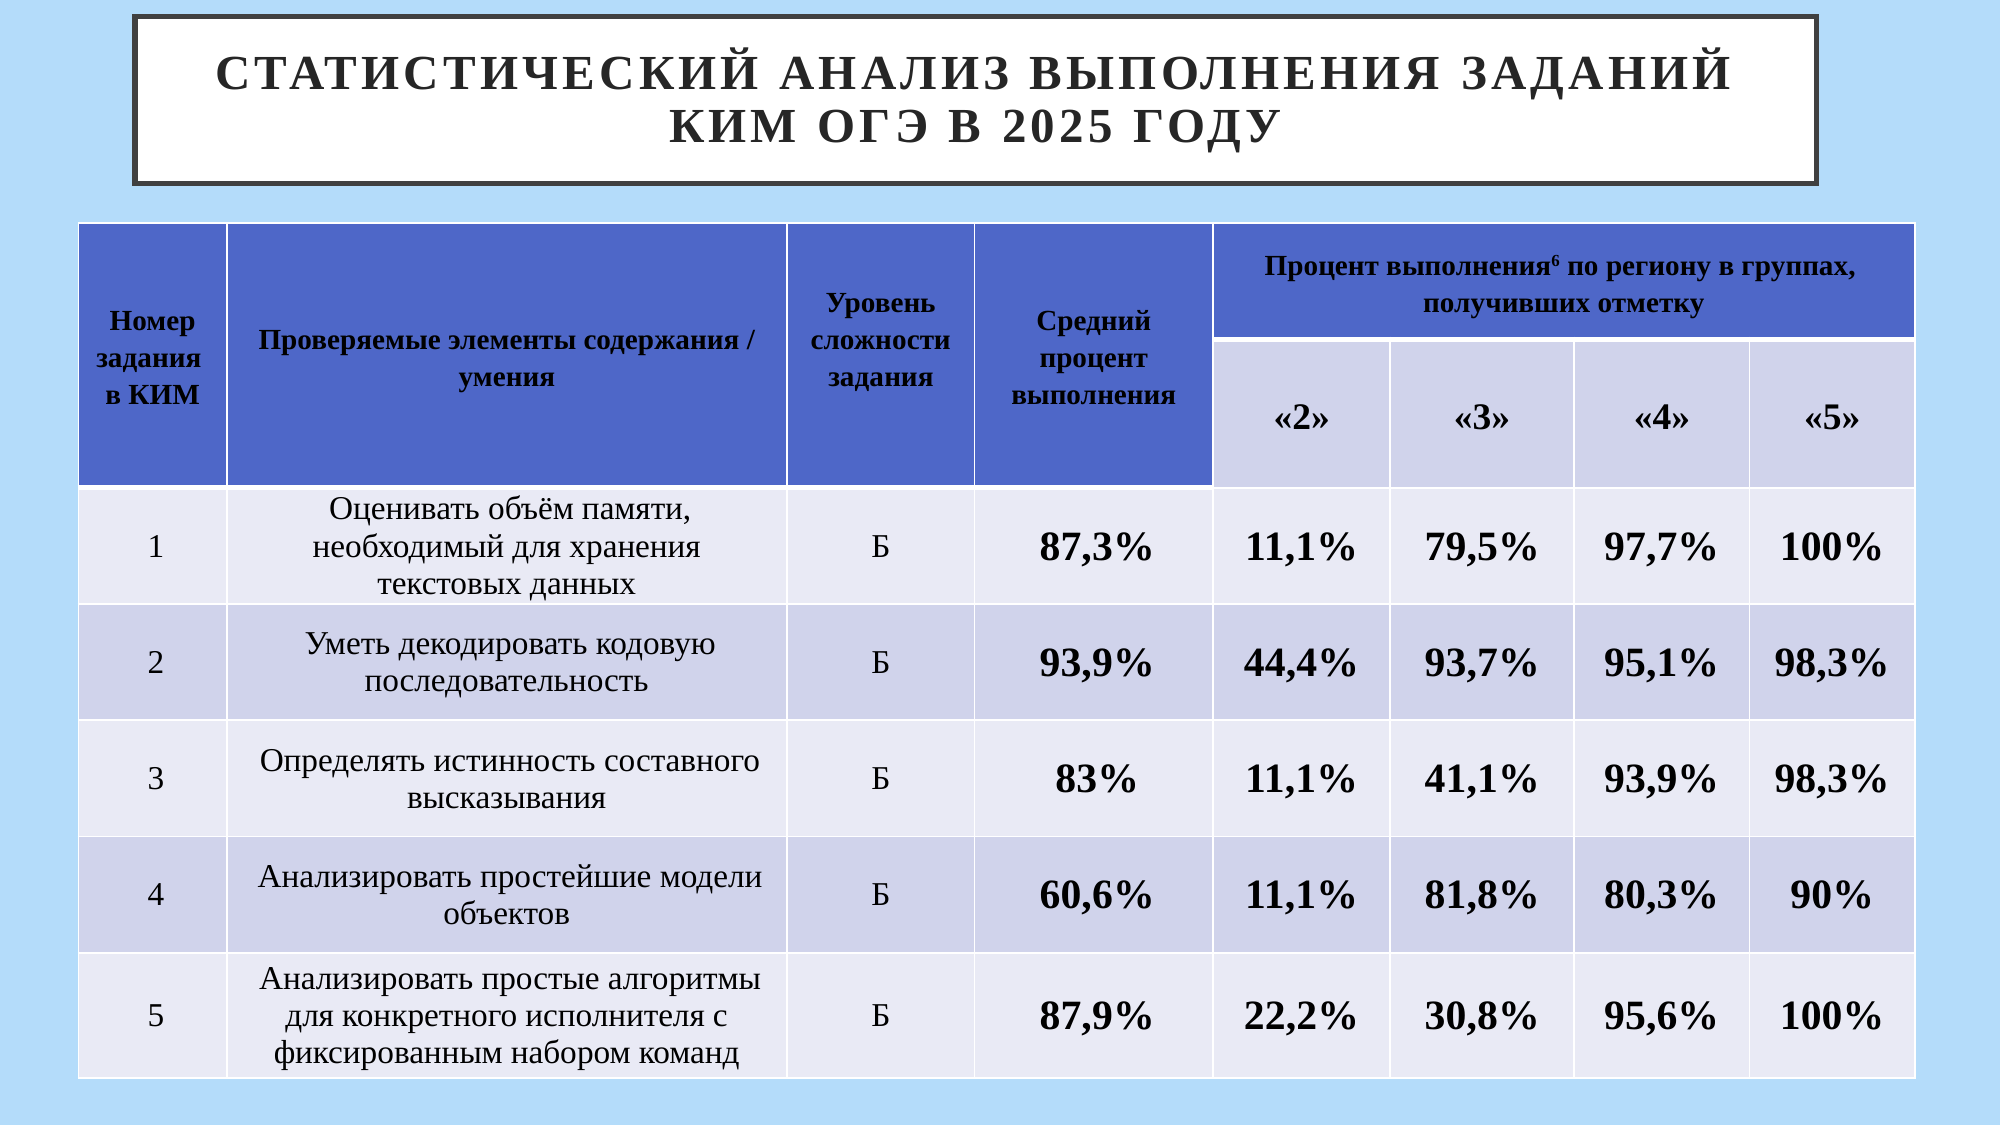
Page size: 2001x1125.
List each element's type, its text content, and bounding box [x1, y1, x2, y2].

table_cell 80,3% [1575, 837, 1749, 952]
table_cell Оценивать объём памяти, необходимый для хранения текстовых данных [228, 490, 786, 603]
table_cell 11,1% [1214, 489, 1389, 603]
table_cell Анализировать простейшие модели объектов [228, 837, 786, 952]
table_cell Б [788, 490, 974, 603]
table_cell 4 [79, 837, 226, 952]
table_cell 41,1% [1391, 721, 1573, 836]
table_cell 83% [975, 721, 1212, 836]
table_cell 87,3% [975, 490, 1212, 603]
table_cell 44,4% [1214, 605, 1389, 719]
table_cell Б [788, 837, 974, 952]
table_cell 22,2% [1214, 954, 1389, 1077]
table_cell 5 [79, 954, 226, 1077]
table_cell 11,1% [1214, 837, 1389, 952]
table_cell 90% [1750, 837, 1914, 952]
table_cell «4» [1575, 342, 1749, 487]
table_cell 100% [1750, 489, 1914, 603]
table_header Проверяемые элементы содержания / умения [228, 224, 786, 485]
table_cell 98,3% [1750, 721, 1914, 836]
table_cell 3 [79, 721, 226, 836]
table_cell 81,8% [1391, 837, 1573, 952]
table_header Уровень сложности задания [788, 224, 974, 485]
table_cell 98,3% [1750, 605, 1914, 719]
table_cell «3» [1391, 342, 1573, 487]
table_cell 11,1% [1214, 721, 1389, 836]
table_cell 79,5% [1391, 489, 1573, 603]
table_cell Уметь декодировать кодовую последовательность [228, 605, 786, 719]
table_cell 95,6% [1575, 954, 1749, 1077]
table_cell 30,8% [1391, 954, 1573, 1077]
table_cell 60,6% [975, 837, 1212, 952]
table_header Средний процент выполнения [975, 224, 1212, 485]
table_header Процент выполнения6 по региону в группах, получивших отметку [1214, 224, 1914, 337]
table_cell 93,7% [1391, 605, 1573, 719]
table_cell 97,7% [1575, 489, 1749, 603]
table_cell «5» [1750, 342, 1914, 487]
table_cell Б [788, 605, 974, 719]
table_cell 2 [79, 605, 226, 719]
table_cell 87,9% [975, 954, 1212, 1077]
table_cell «2» [1214, 342, 1389, 487]
table_cell Анализировать простые алгоритмы для конкретного исполнителя с фиксированным набором команд [228, 954, 786, 1077]
table_header Номер задания в КИМ [79, 224, 226, 485]
table_cell 95,1% [1575, 605, 1749, 719]
table_cell 1 [79, 490, 226, 603]
table_cell Б [788, 954, 974, 1077]
table_cell 93,9% [1575, 721, 1749, 836]
table_cell Определять истинность составного высказывания [228, 721, 786, 836]
table_cell 100% [1750, 954, 1914, 1077]
table_cell 93,9% [975, 605, 1212, 719]
title Статистический анализ выполнения заданий КИМ ОГЭ в 2025 году [132, 14, 1819, 186]
table_cell Б [788, 721, 974, 836]
